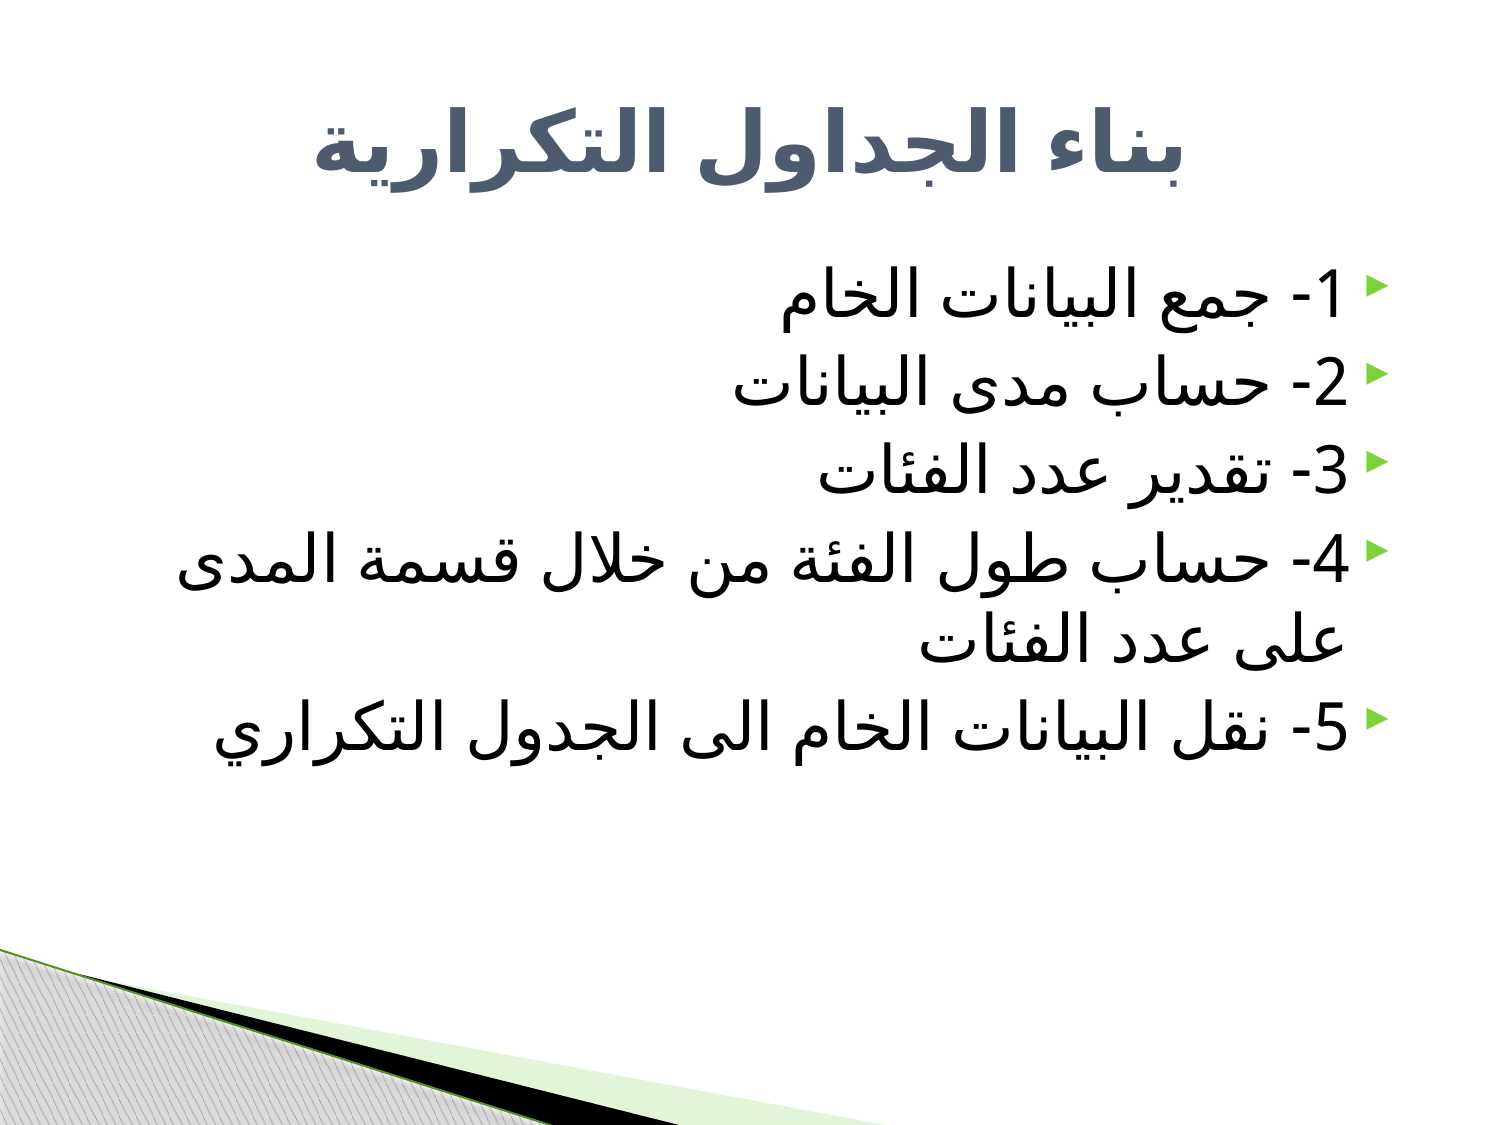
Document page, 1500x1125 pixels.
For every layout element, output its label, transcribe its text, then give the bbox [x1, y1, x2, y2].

title بناء الجداول التكرارية [75, 45, 1425, 233]
list 1- جمع البيانات الخام 2- حساب مدى البيانات 3- تقدير عدد الفئات 4- حساب طول الفئة من خلال قسمة المدى على عدد الفئات 5- نقل البيانات الخام الى الجدول التكراري [75, 243, 1425, 986]
